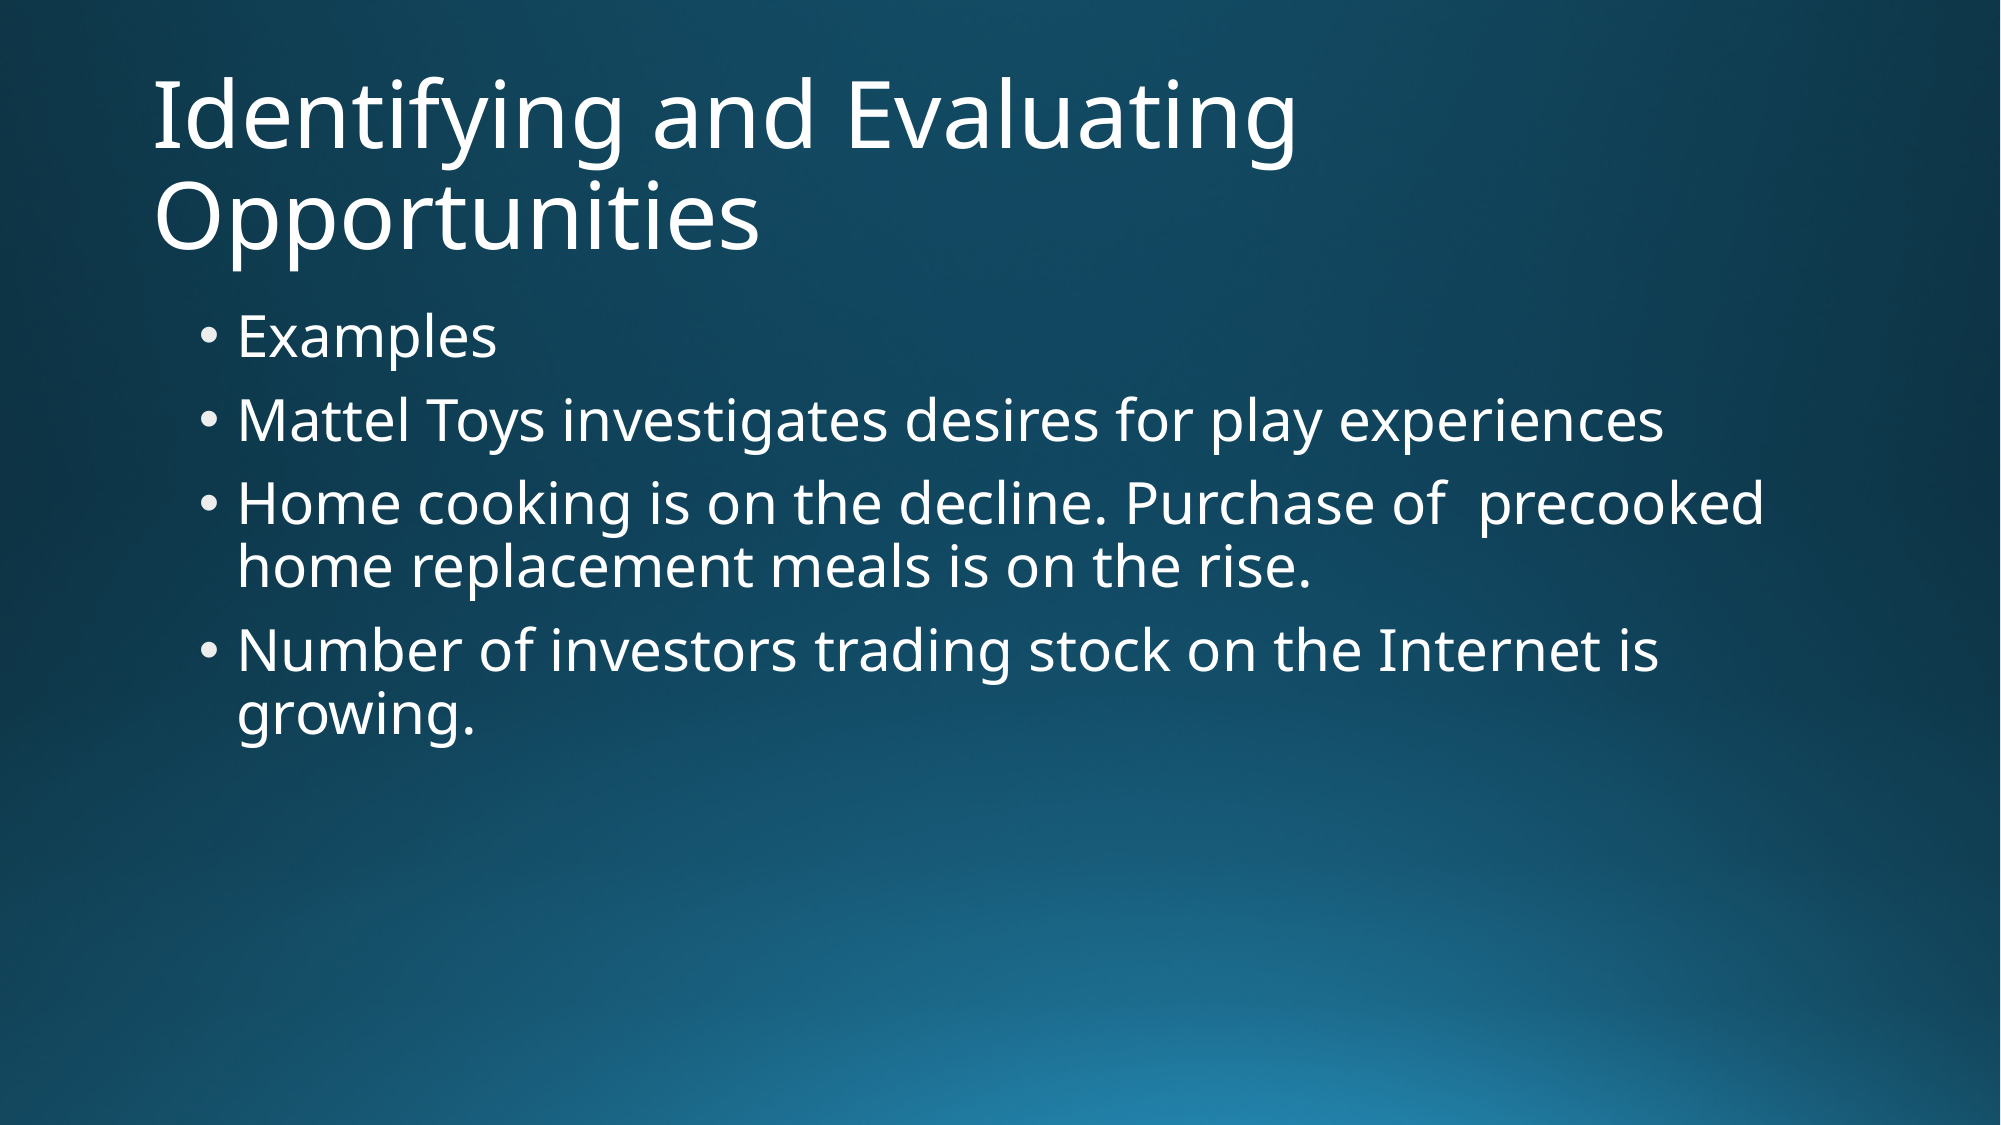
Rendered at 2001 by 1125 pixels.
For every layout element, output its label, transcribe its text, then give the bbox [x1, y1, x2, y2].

title Identifying and Evaluating Opportunities [137, 59, 1863, 278]
list Examples Mattel Toys investigates desires for play experiences Home cooking is on the decline. Purchase of precooked home replacement meals is on the rise. Number of investors trading stock on the Internet is growing. [183, 299, 1863, 1014]
picture [0, 0, 2001, 1125]
